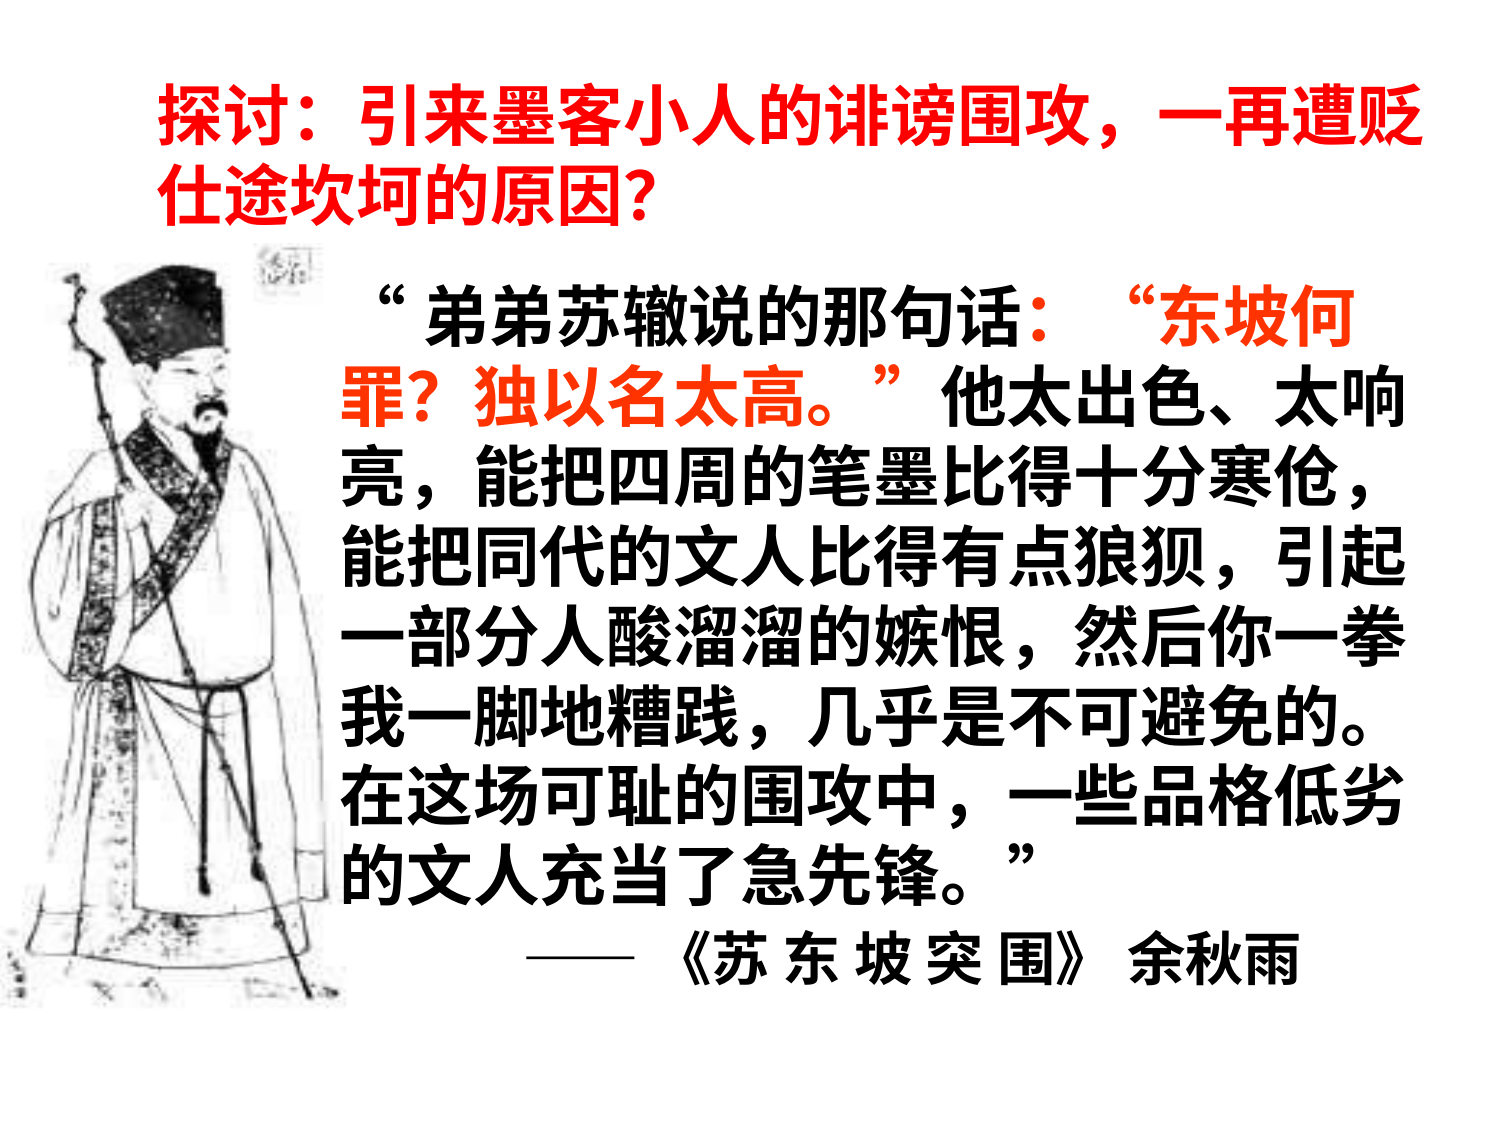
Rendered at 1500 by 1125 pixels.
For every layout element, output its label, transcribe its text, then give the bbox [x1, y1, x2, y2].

picture [0, 243, 351, 1019]
text_box 探讨：引来墨客小人的诽谤围攻，一再遭贬仕途坎坷的原因？ [141, 66, 1500, 241]
text_box “弟弟苏辙说的那句话：“东坡何罪？独以名太高。”他太出色、太响亮，能把四周的笔墨比得十分寒伧，能把同代的文人比得有点狼狈，引起一部分人酸溜溜的嫉恨，然后你一拳我一脚地糟践，几乎是不可避免的。在这场可耻的围攻中，一些品格低劣的文人充当了急先锋。” ——《苏 东 坡 突 围》 余秋雨 [324, 267, 1436, 1082]
